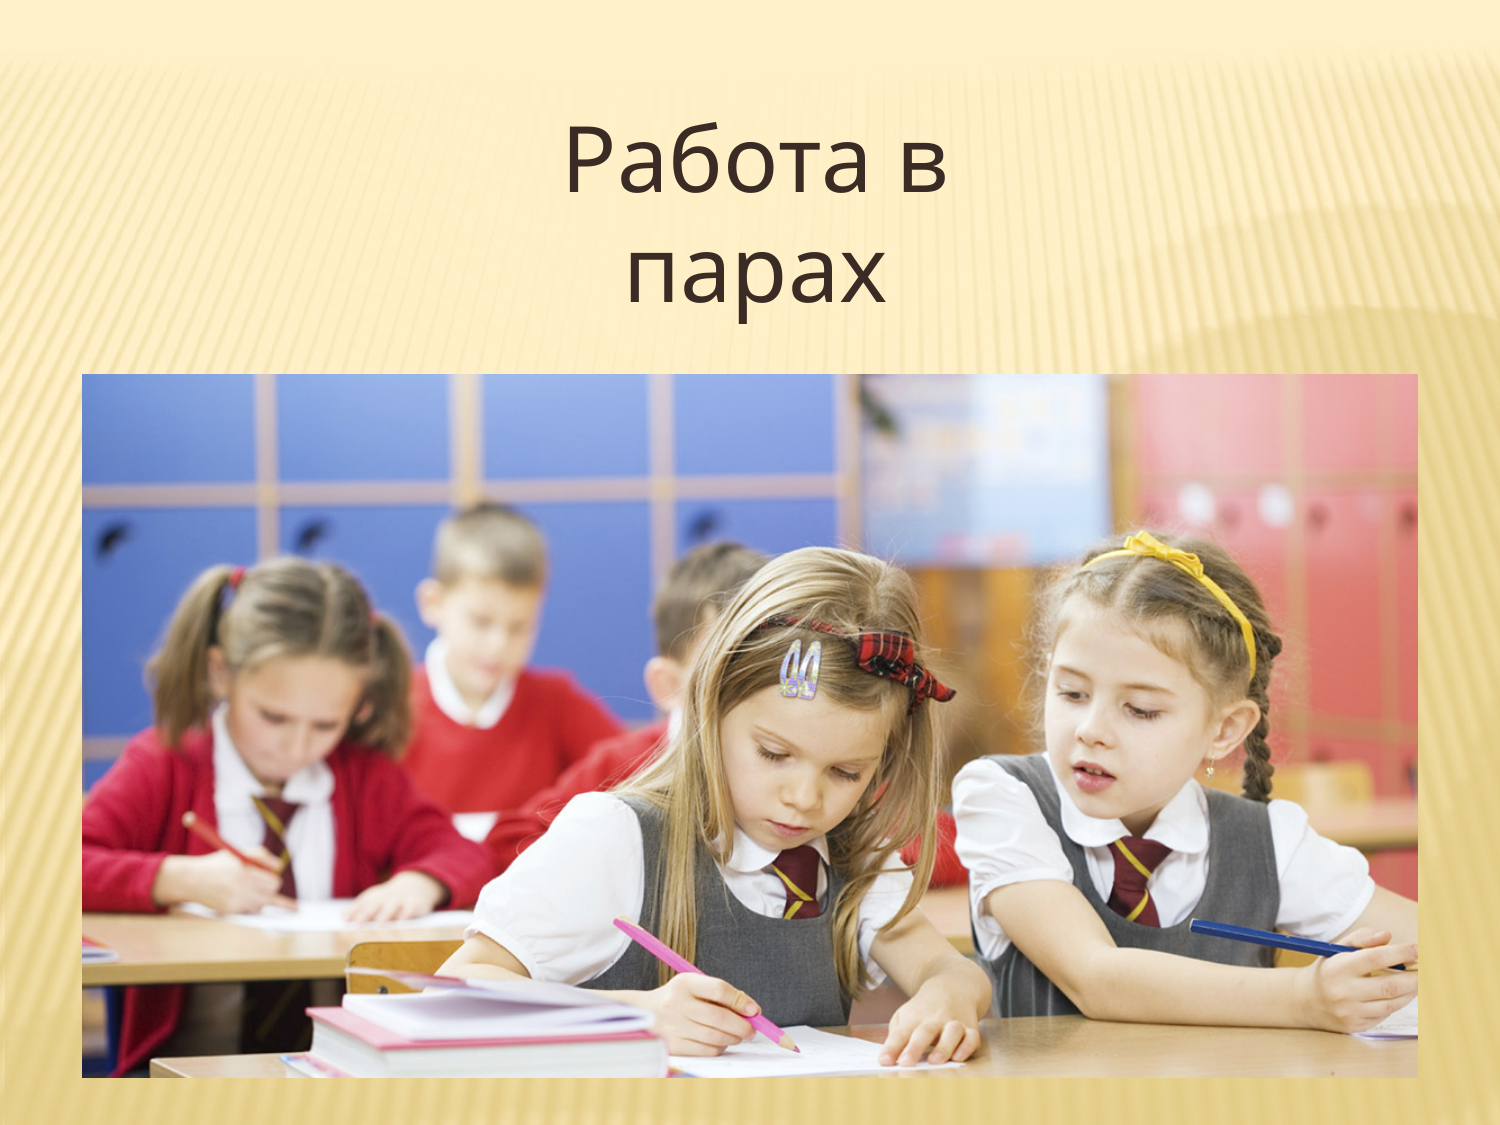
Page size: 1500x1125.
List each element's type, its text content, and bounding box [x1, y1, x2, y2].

text_box Работа в парах [421, 93, 1090, 329]
picture [81, 374, 1419, 1079]
